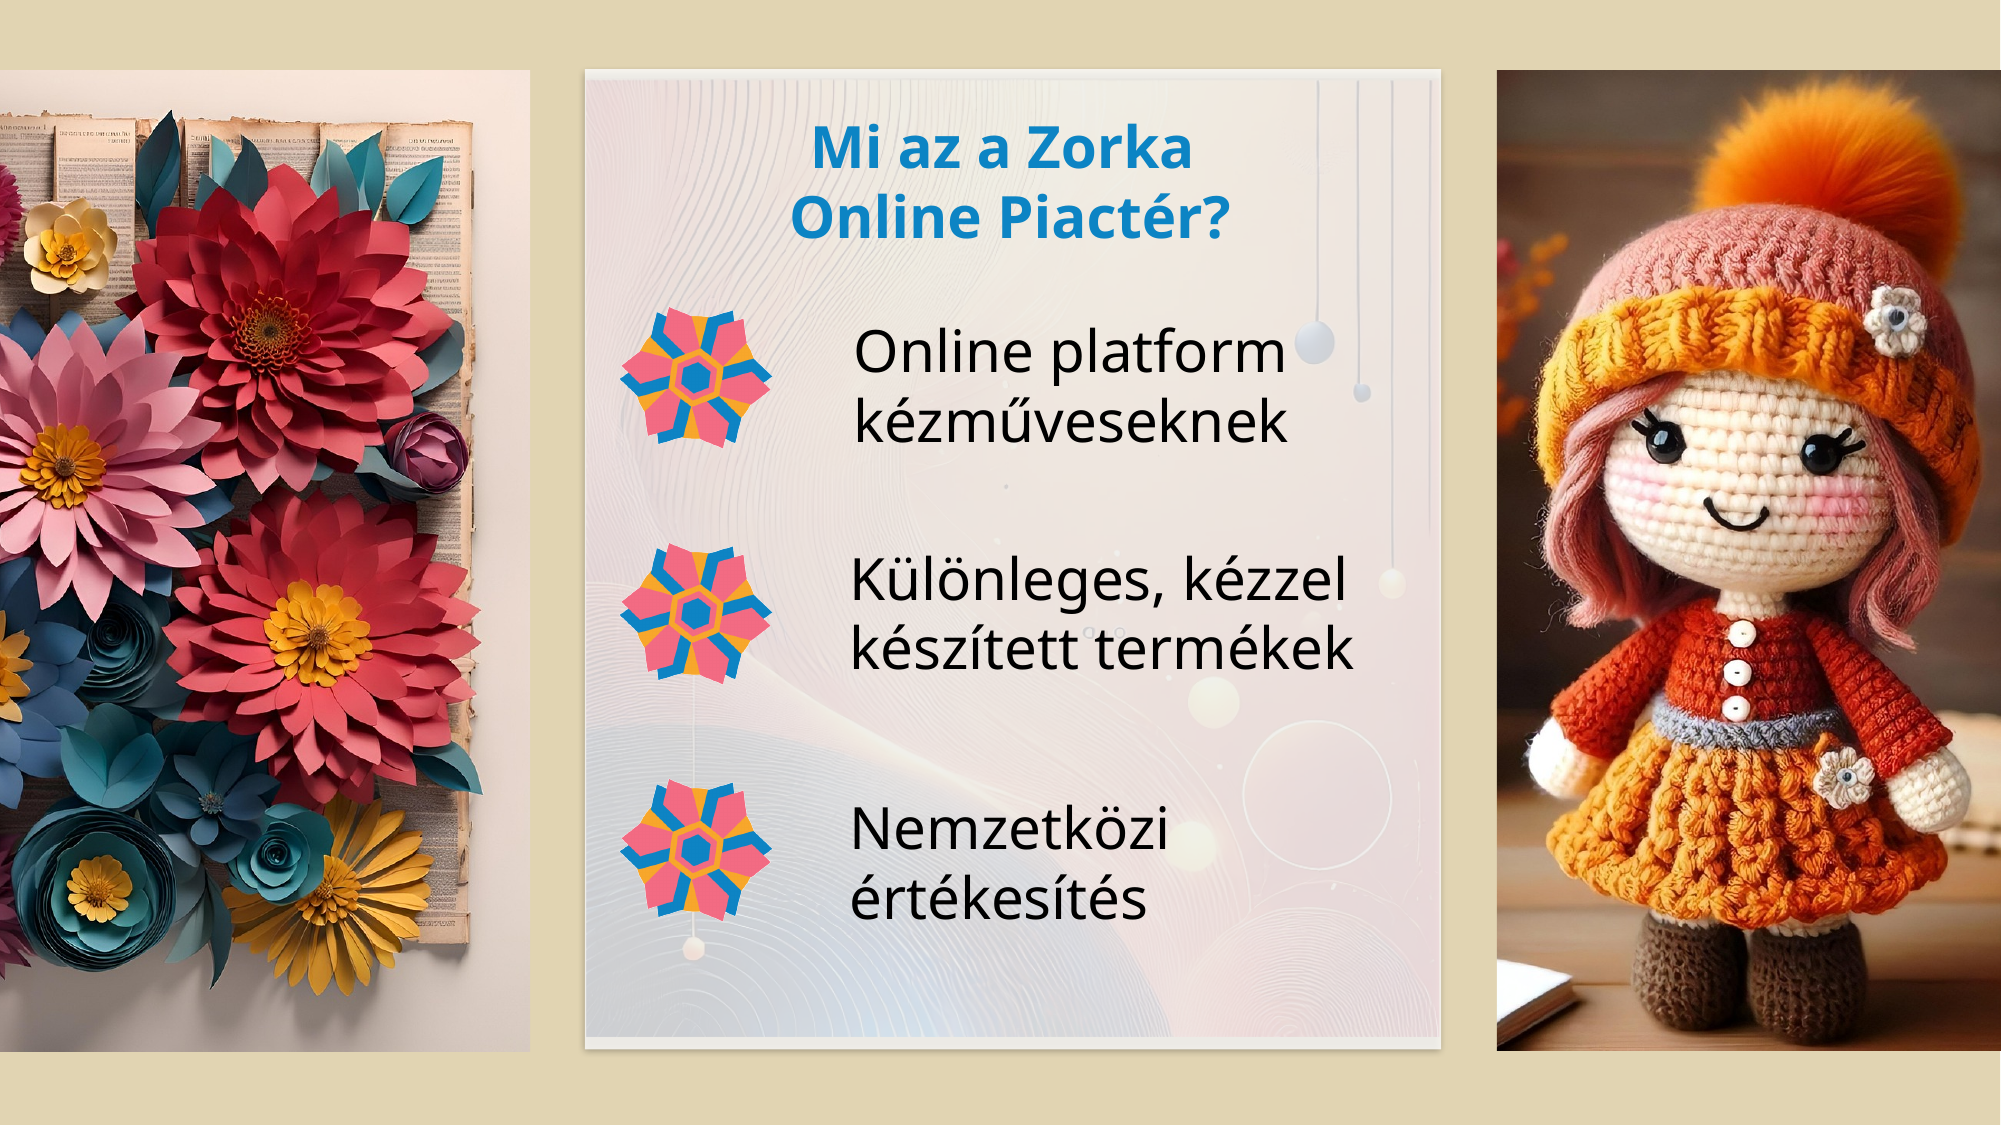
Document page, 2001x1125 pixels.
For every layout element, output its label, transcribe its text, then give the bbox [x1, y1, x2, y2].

text_box Különleges, kézzel készített termékek [782, 534, 1435, 689]
text_box Mi az a Zorka Online Piactér? [581, 102, 1438, 258]
text_box Nemzetközi értékesítés [779, 784, 1439, 939]
text_box [584, 68, 1442, 1050]
text_box Online platform kézműveseknek [783, 307, 1440, 462]
picture [0, 0, 2001, 1125]
